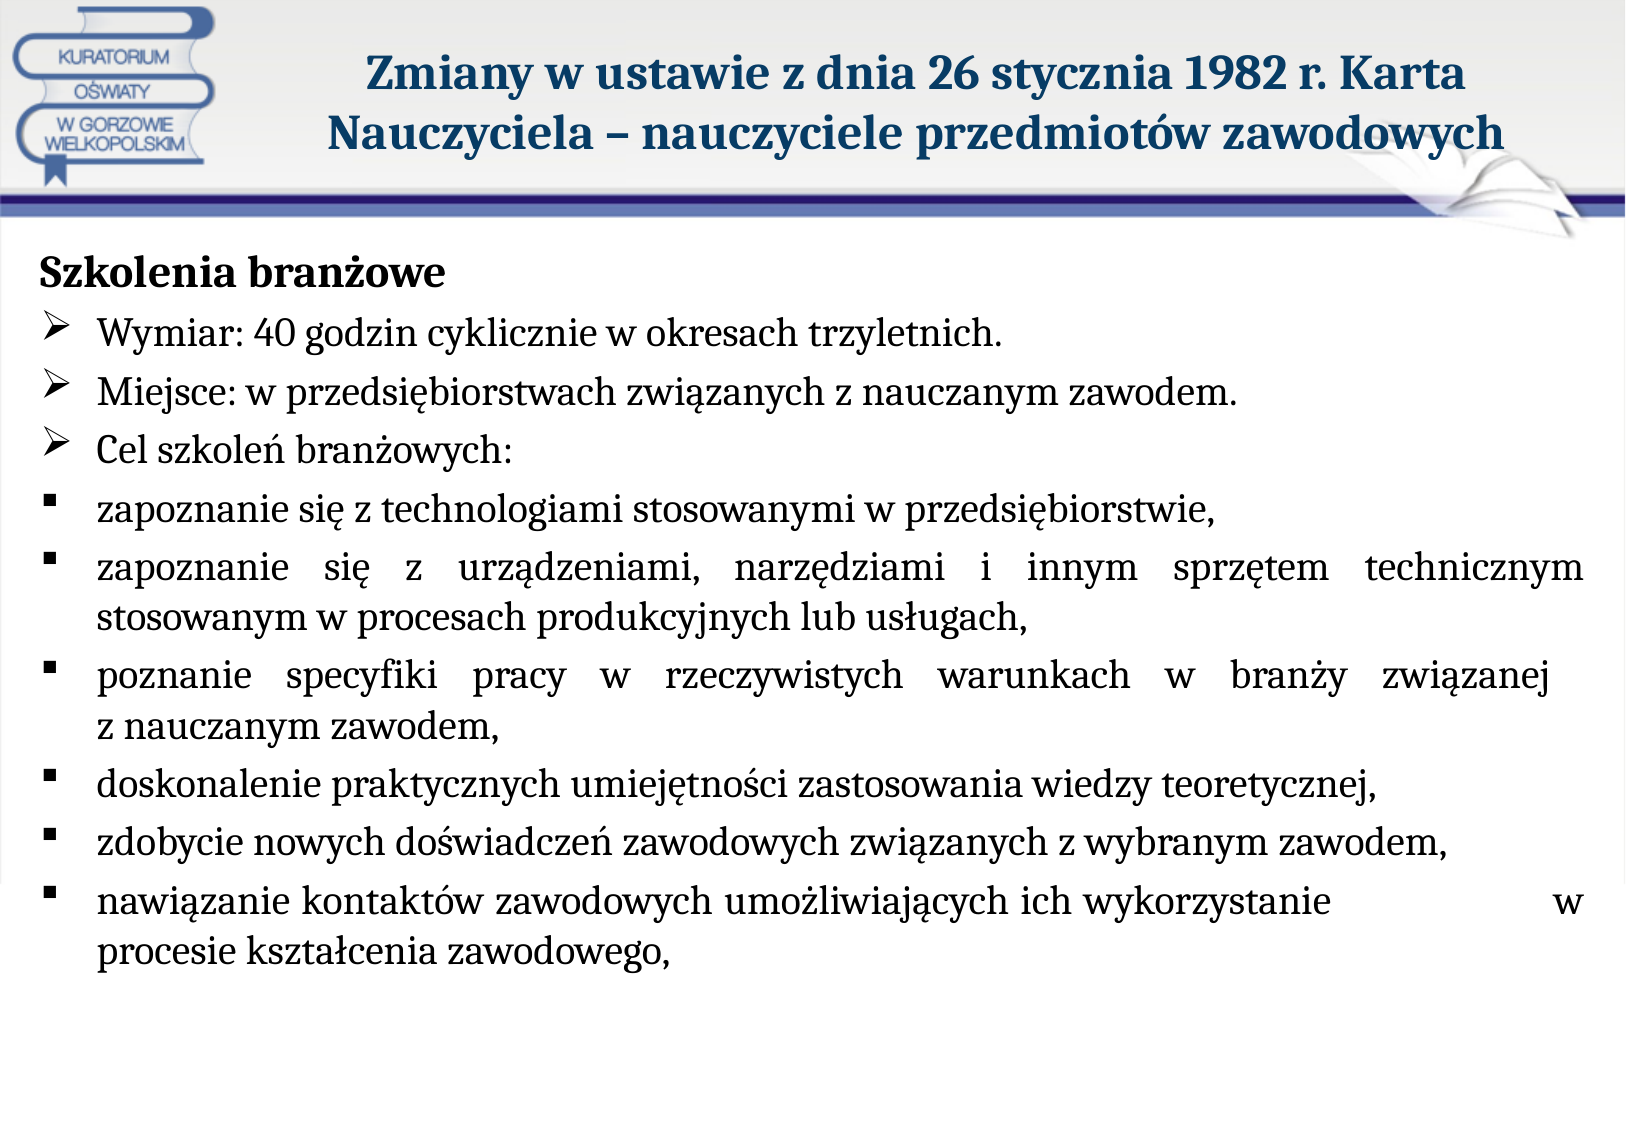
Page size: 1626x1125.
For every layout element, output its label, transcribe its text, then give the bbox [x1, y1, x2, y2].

list Szkolenia branżowe Wymiar: 40 godzin cyklicznie w okresach trzyletnich. Miejsce: w przedsiębiorstwach związanych z nauczanym zawodem. Cel szkoleń branżowych: zapoznanie się z technologiami stosowanymi w przedsiębiorstwie, zapoznanie się z urządzeniami, narzędziami i innym sprzętem technicznym stosowanym w procesach produkcyjnych lub usługach, poznanie specyfiki pracy w rzeczywistych warunkach w branży związanej z nauczanym zawodem, doskonalenie praktycznych umiejętności zastosowania wiedzy teoretycznej, zdobycie nowych doświadczeń zawodowych związanych z wybranym zawodem, nawiązanie kontaktów zawodowych umożliwiających ich wykorzystanie w procesie kształcenia zawodowego, [25, 234, 1600, 1083]
picture [0, 0, 1626, 1125]
title Zmiany w ustawie z dnia 26 stycznia 1982 r. Karta Nauczyciela – nauczyciele przedmiotów zawodowych [233, 23, 1600, 176]
